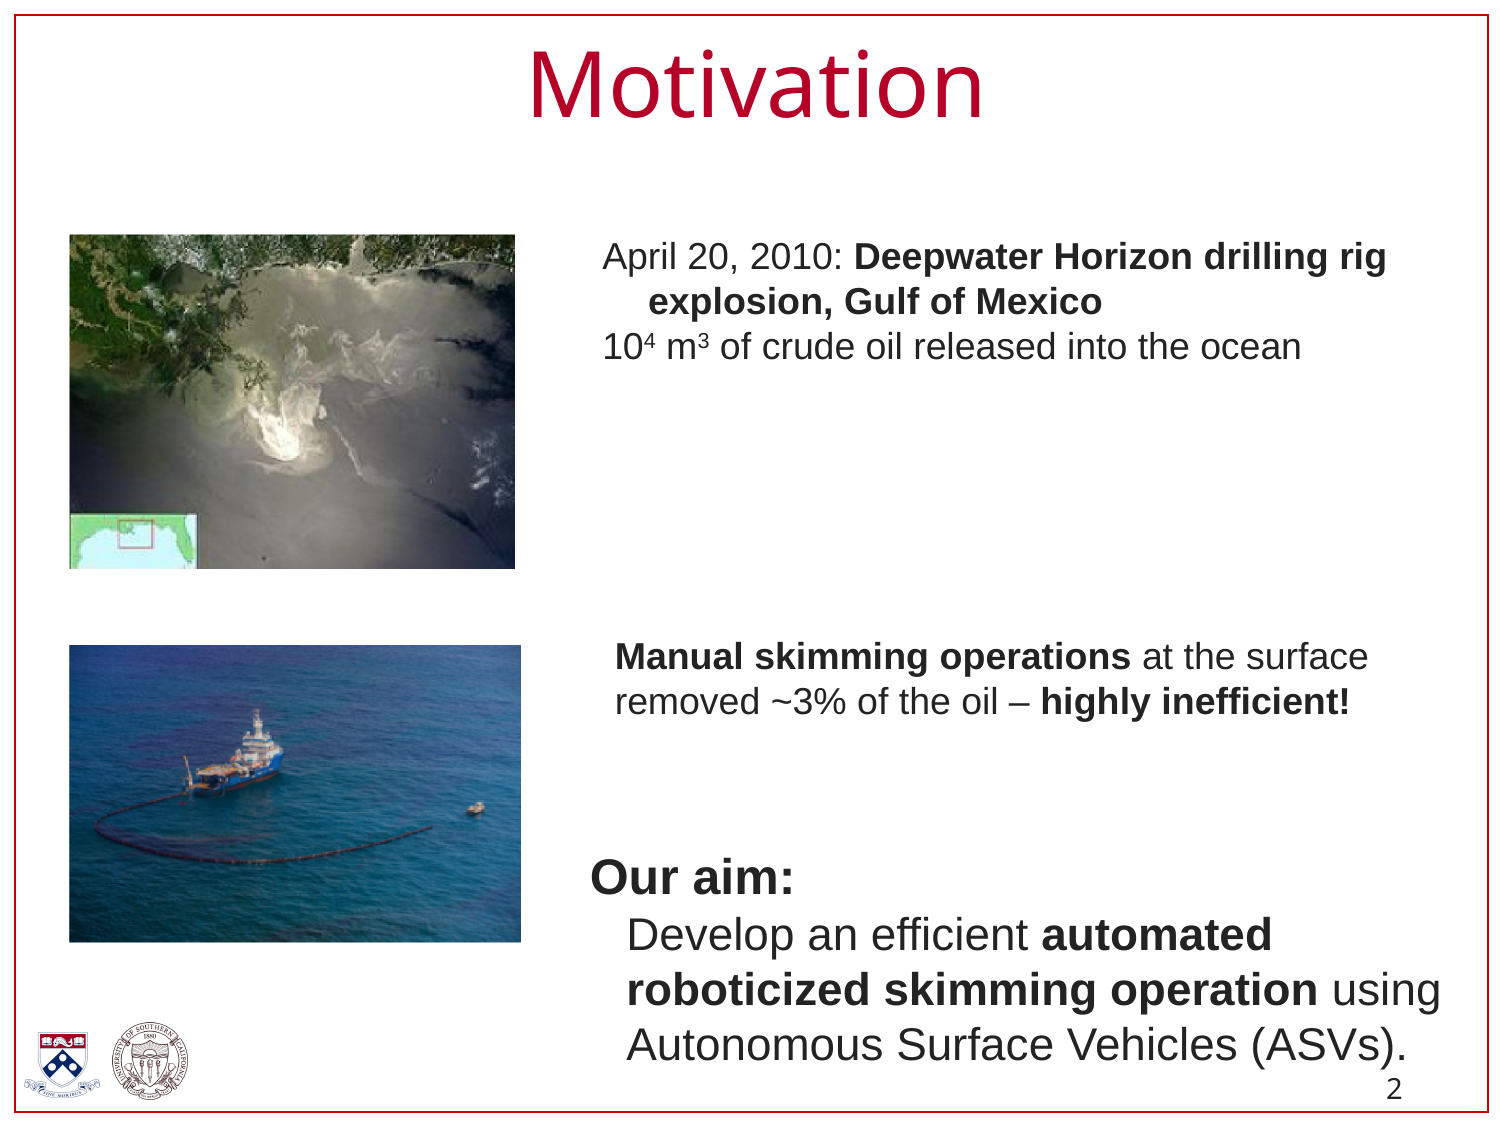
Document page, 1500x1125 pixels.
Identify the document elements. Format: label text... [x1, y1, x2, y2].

text_box Our aim: Develop an efficient automated roboticized skimming operation using Autonomous Surface Vehicles (ASVs). [574, 837, 1488, 1078]
picture [24, 1032, 100, 1098]
picture [62, 637, 527, 951]
picture [62, 227, 520, 576]
text_box Manual skimming operations at the surface removed ~3% of the oil – highly inefficient! [599, 624, 1438, 730]
title Motivation [36, 24, 1476, 138]
text_box April 20, 2010: Deepwater Horizon drilling rig explosion, Gulf of Mexico 104 m3 of crude oil released into the ocean [587, 224, 1450, 375]
